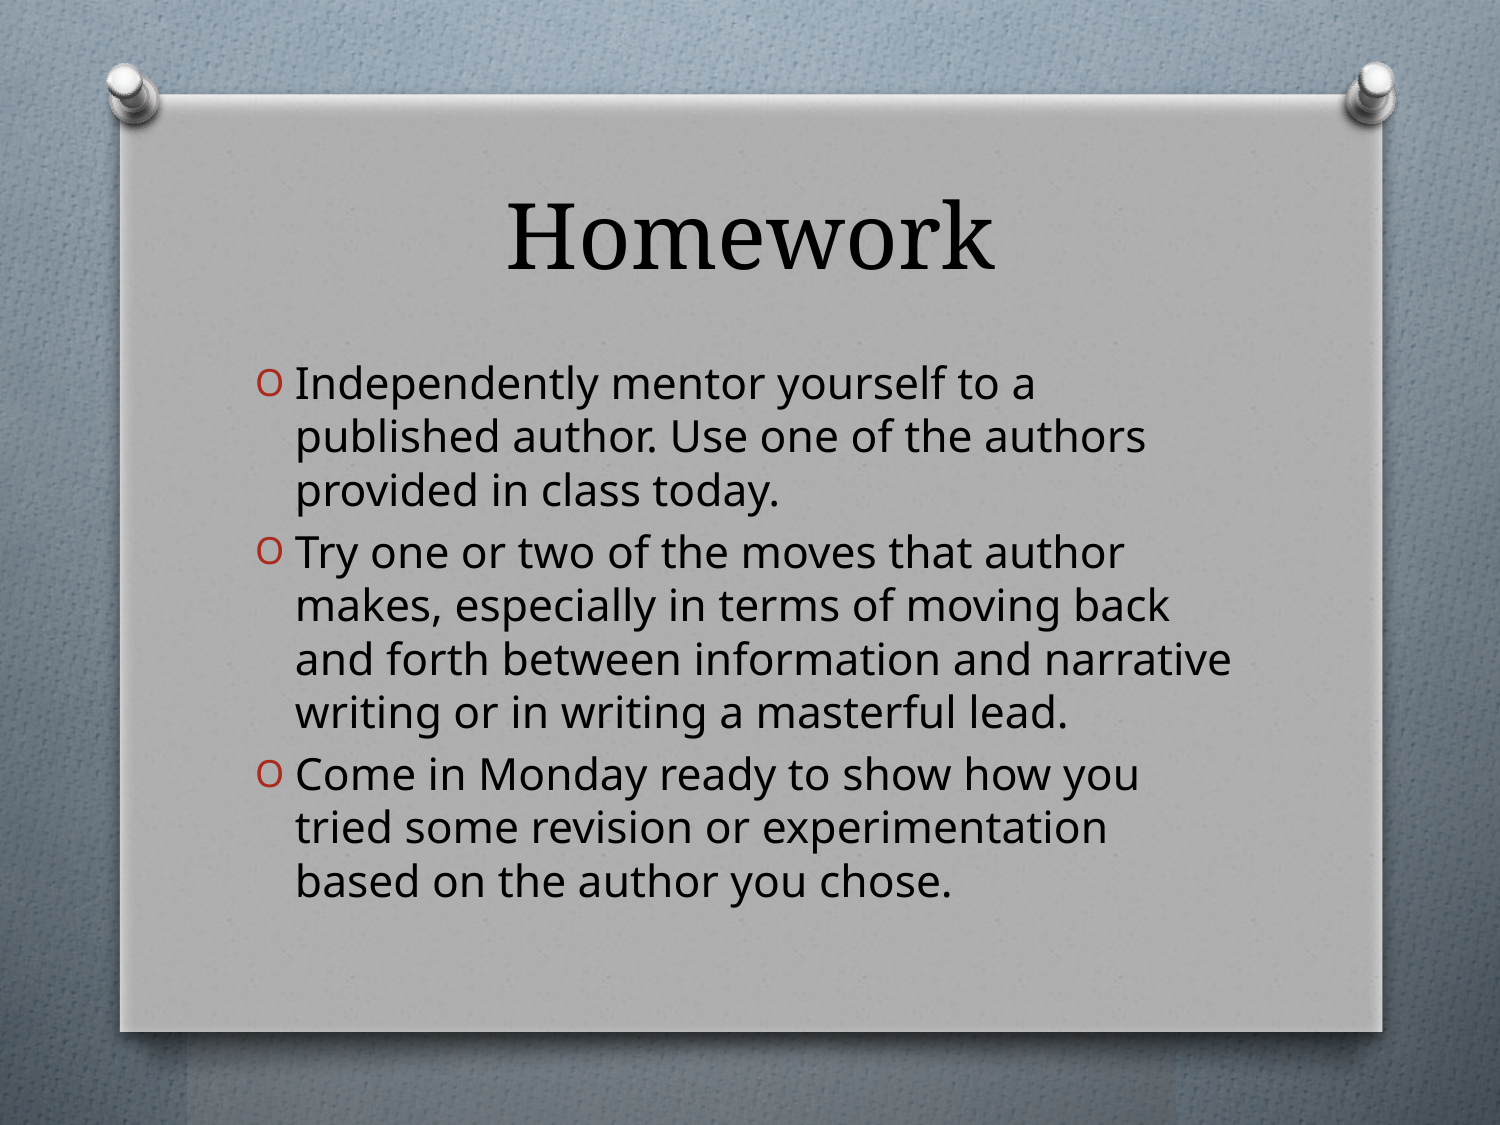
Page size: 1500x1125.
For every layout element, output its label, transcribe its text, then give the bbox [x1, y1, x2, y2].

list Independently mentor yourself to a published author. Use one of the authors provided in class today. Try one or two of the moves that author makes, especially in terms of moving back and forth between information and narrative writing or in writing a masterful lead. Come in Monday ready to show how you tried some revision or experimentation based on the author you chose. [240, 347, 1257, 939]
picture [1317, 35, 1439, 156]
picture [75, 29, 198, 153]
title Homework [179, 134, 1323, 332]
